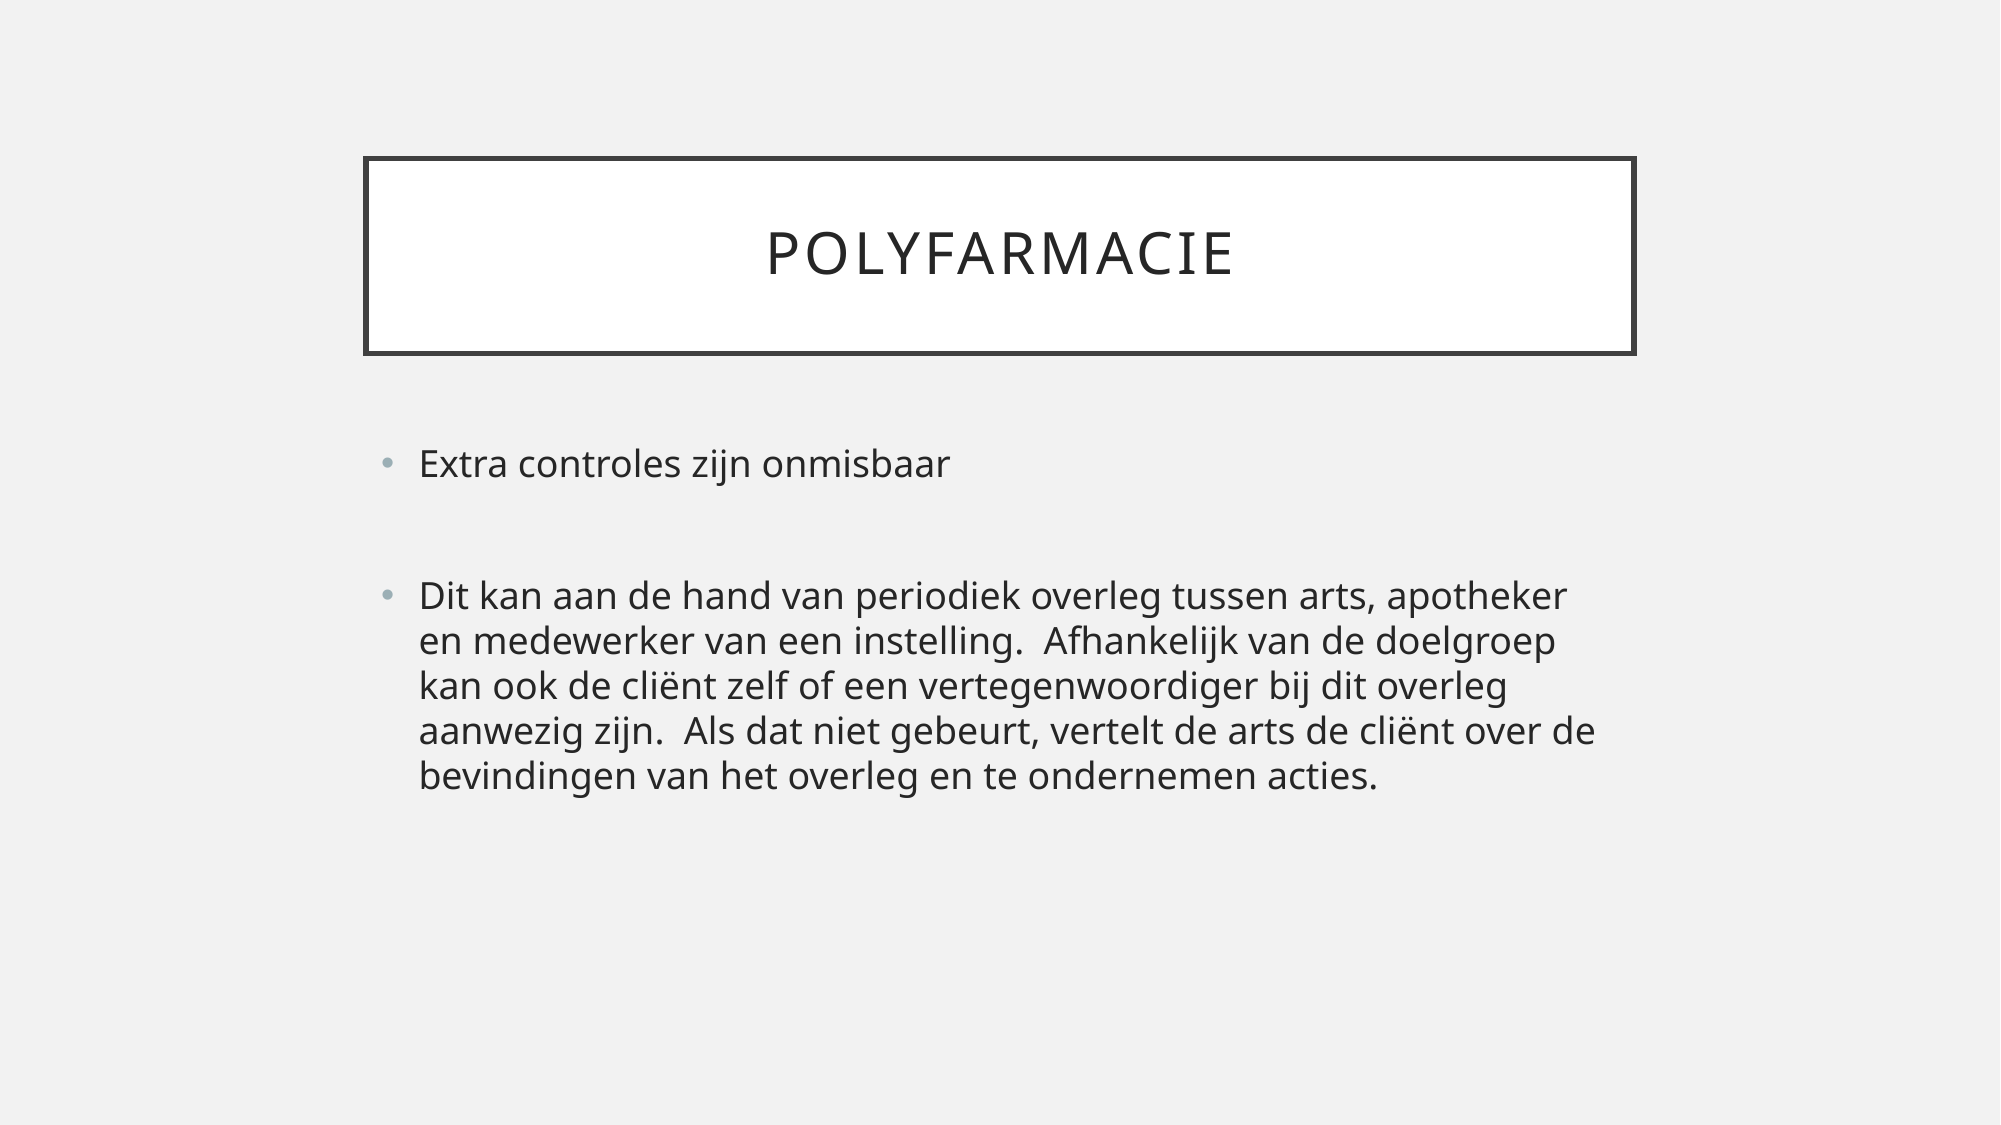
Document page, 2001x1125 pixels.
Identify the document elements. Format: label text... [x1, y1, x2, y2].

title polyfarmacie [363, 156, 1637, 356]
list Extra controles zijn onmisbaar Dit kan aan de hand van periodiek overleg tussen arts, apotheker en medewerker van een instelling. Afhankelijk van de doelgroep kan ook de cliënt zelf of een vertegenwoordiger bij dit overleg aanwezig zijn. Als dat niet gebeurt, vertelt de arts de cliënt over de bevindingen van het overleg en te ondernemen acties. [366, 432, 1634, 942]
